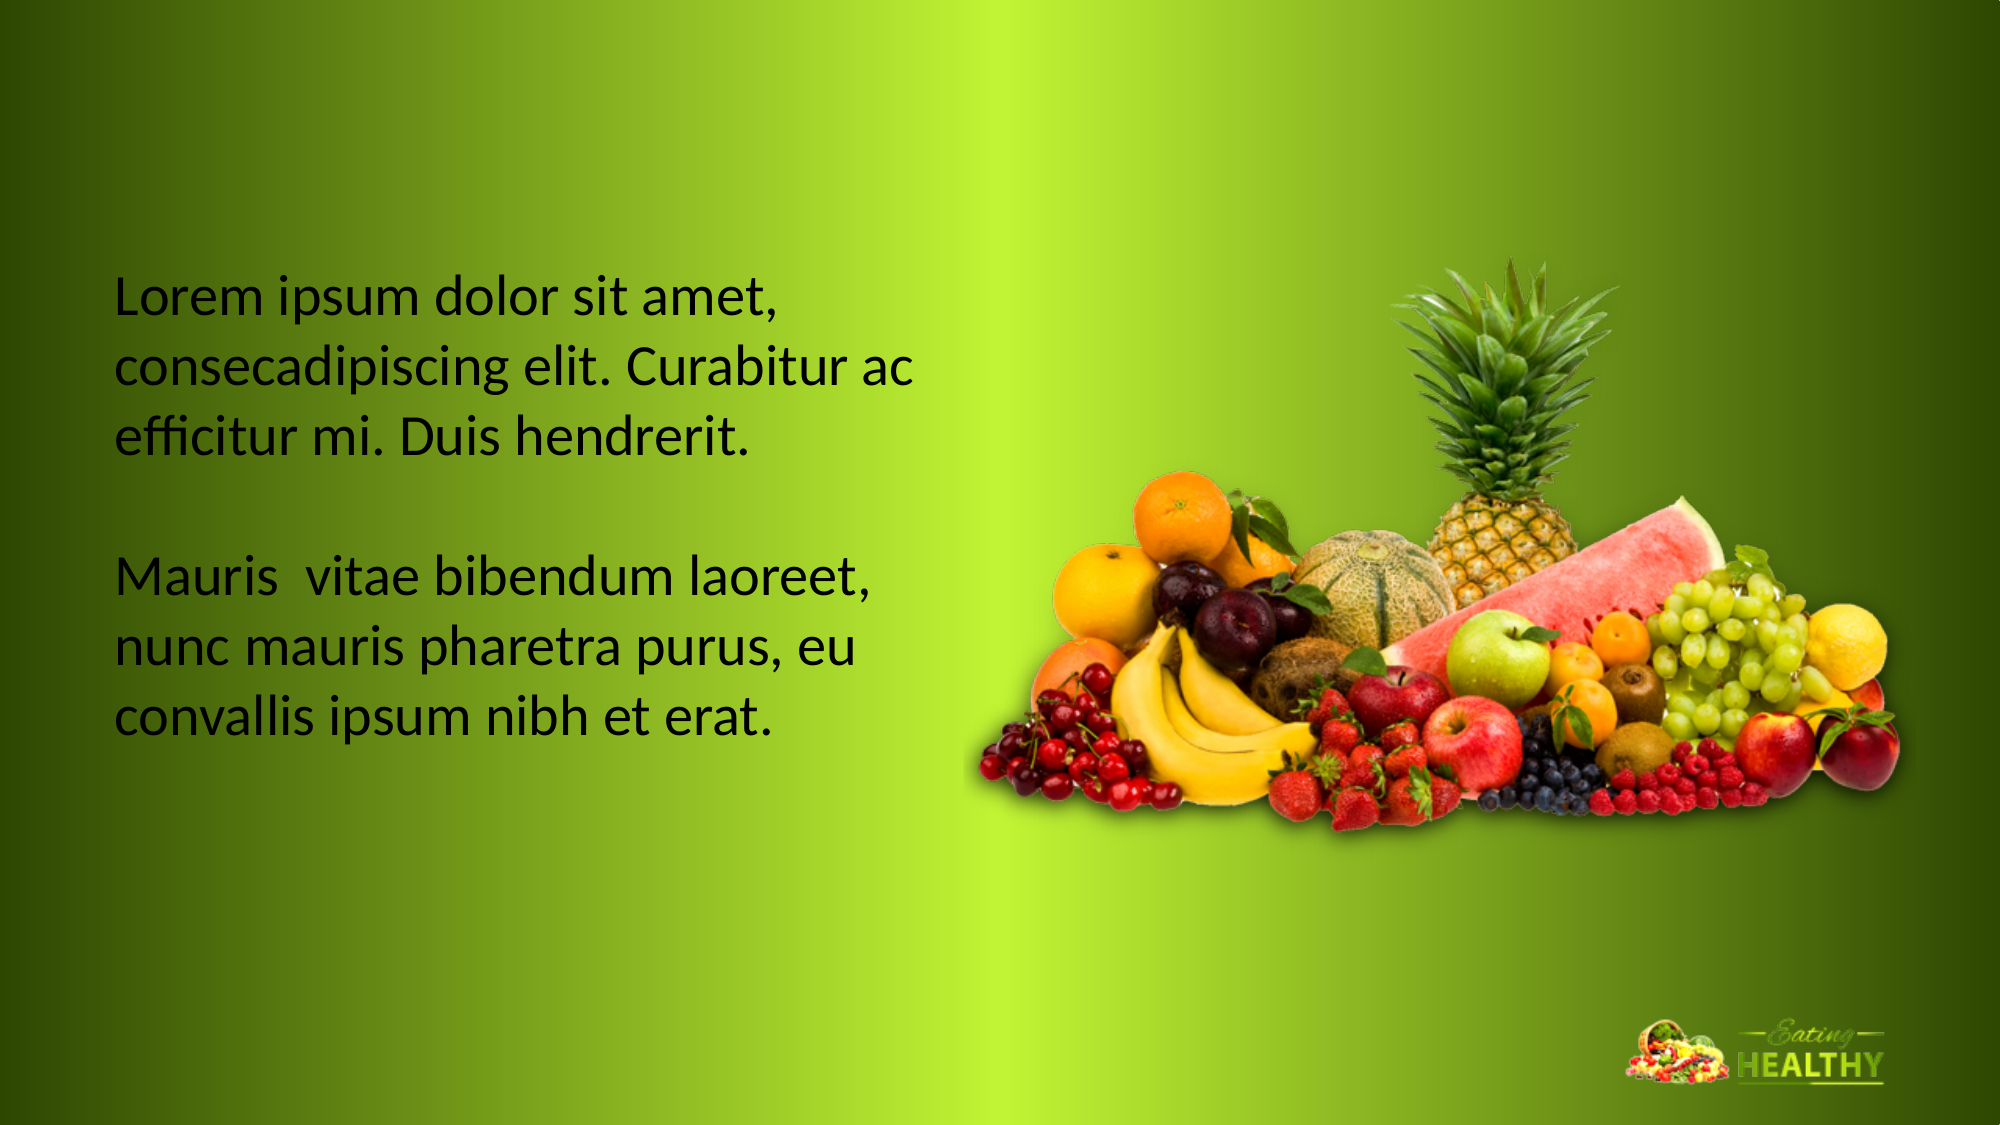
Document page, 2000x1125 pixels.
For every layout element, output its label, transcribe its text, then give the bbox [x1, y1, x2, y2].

list Lorem ipsum dolor sit amet, consecadipiscing elit. Curabitur ac efficitur mi. Duis hendrerit. Mauris vitae bibendum laoreet, nunc mauris pharetra purus, eu convallis ipsum nibh et erat. [99, 249, 950, 975]
picture [961, 237, 1916, 863]
picture [1562, 1012, 1953, 1091]
